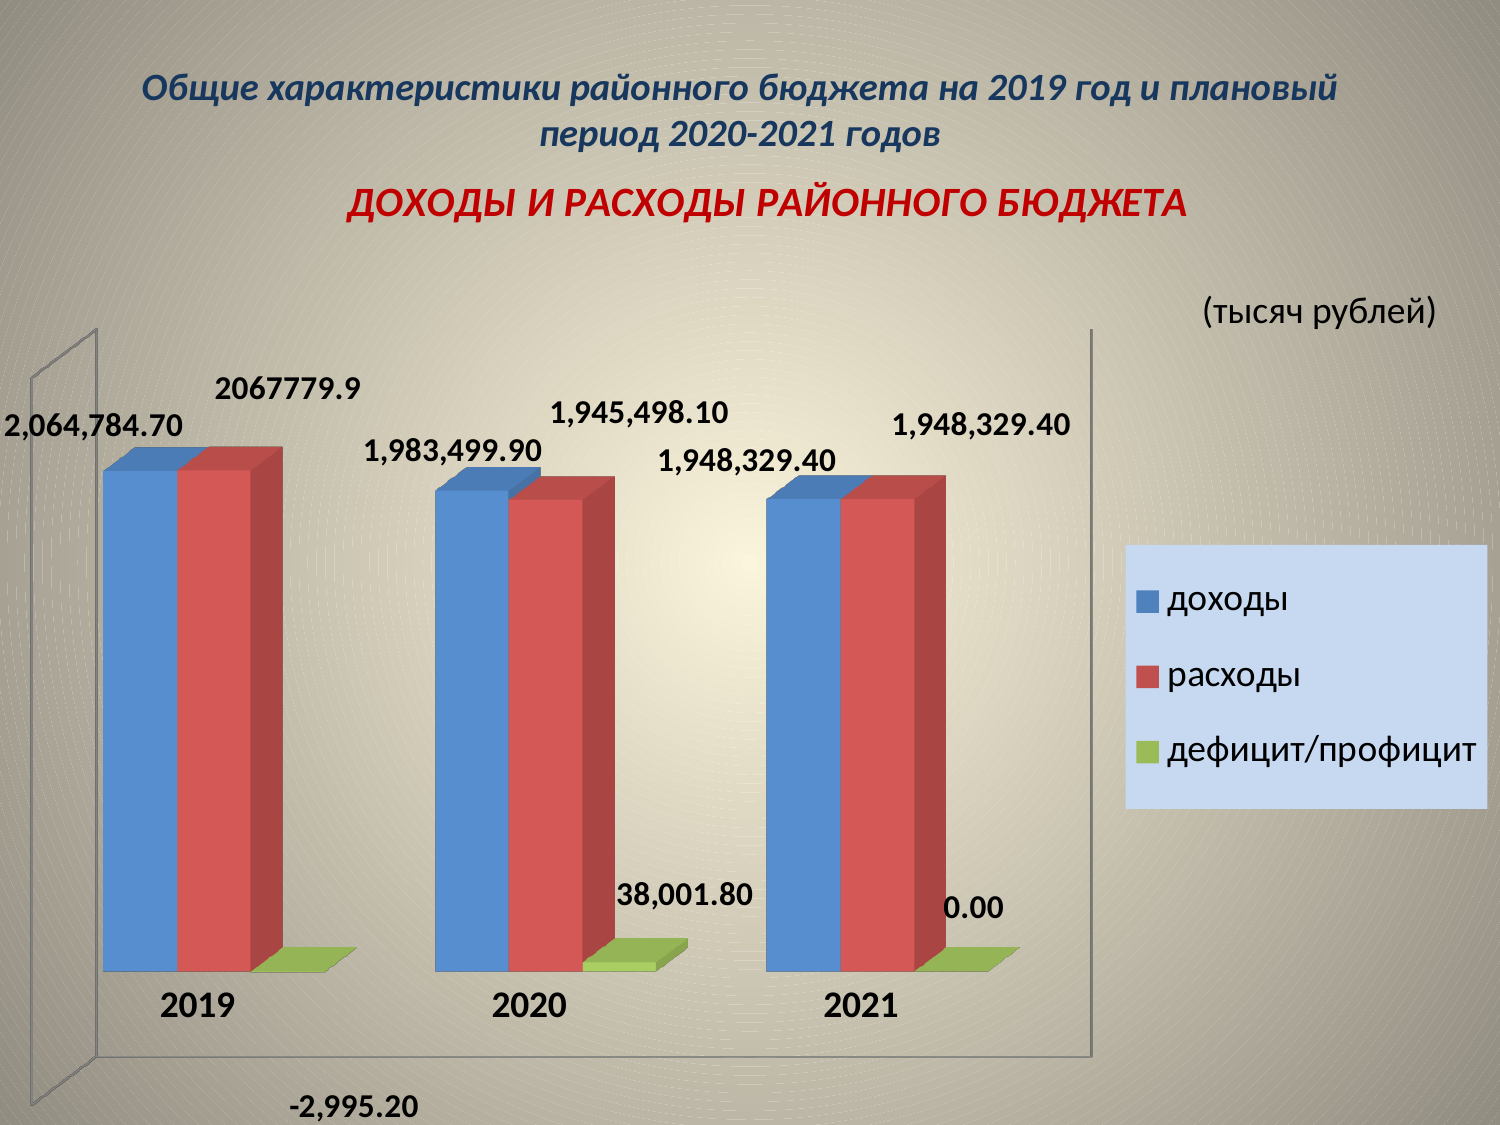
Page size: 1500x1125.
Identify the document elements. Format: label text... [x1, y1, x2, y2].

chart [0, 172, 1500, 1125]
title Общие характеристики районного бюджета на 2019 год и плановый период 2020-2021 годов [64, 54, 1415, 171]
